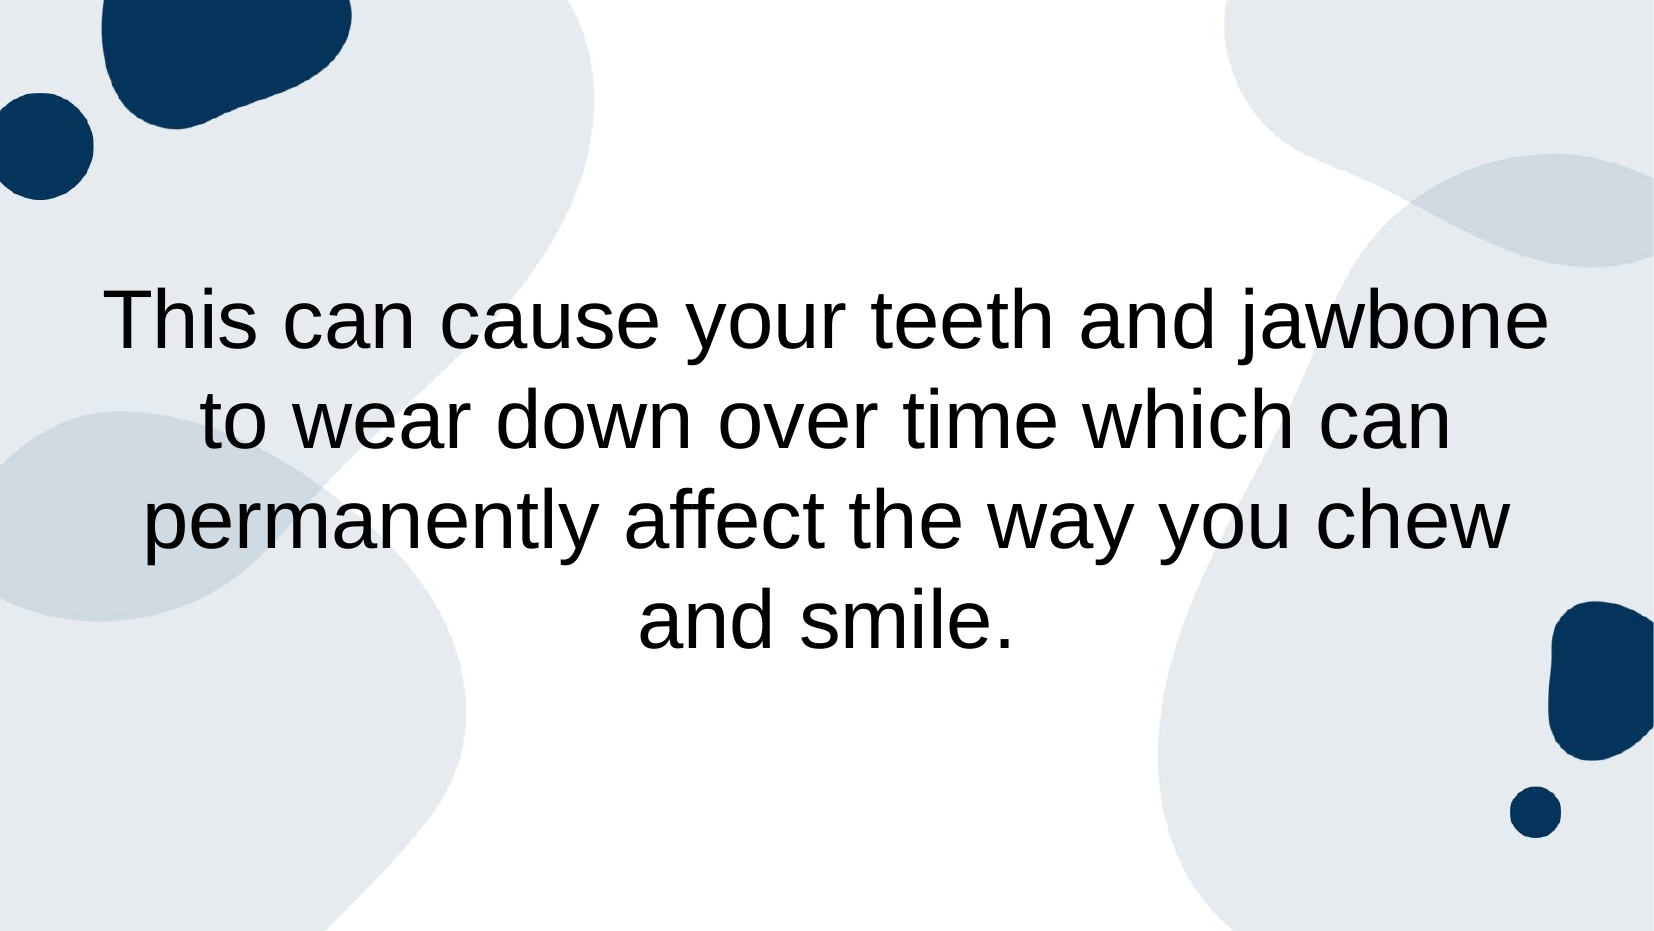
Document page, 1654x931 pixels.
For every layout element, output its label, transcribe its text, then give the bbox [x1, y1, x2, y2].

picture [0, 0, 1654, 931]
text_box This can cause your teeth and jawbone to wear down over time which can permanently affect the way you chew and smile. [82, 105, 1571, 825]
